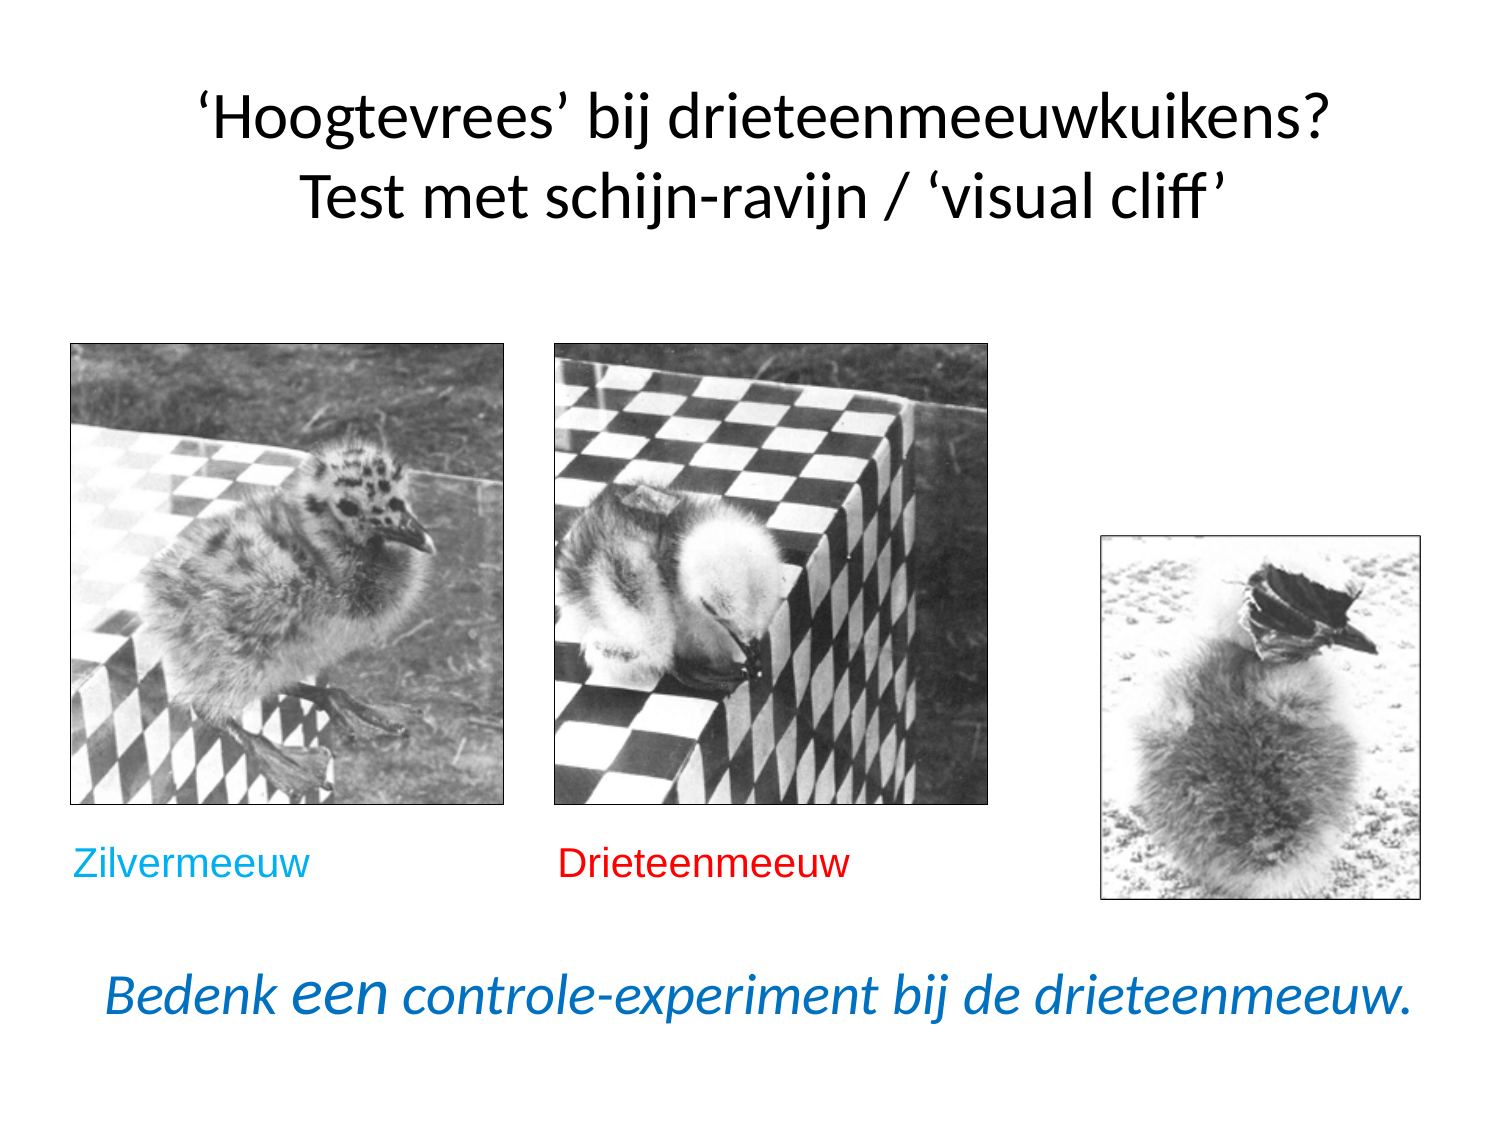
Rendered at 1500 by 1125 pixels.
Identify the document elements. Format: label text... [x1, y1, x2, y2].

picture [69, 343, 504, 805]
picture [554, 343, 988, 805]
text_box Drieteenmeeuw [542, 828, 933, 893]
title ‘Hoogtevrees’ bij drieteenmeeuwkuikens? Test met schijn-ravijn / ‘visual cliff’ [58, 58, 1471, 246]
picture [1100, 535, 1421, 900]
text_box Zilvermeeuw [58, 828, 484, 893]
text_box Bedenk een controle-experiment bij de drieteenmeeuw. [79, 899, 1440, 1086]
